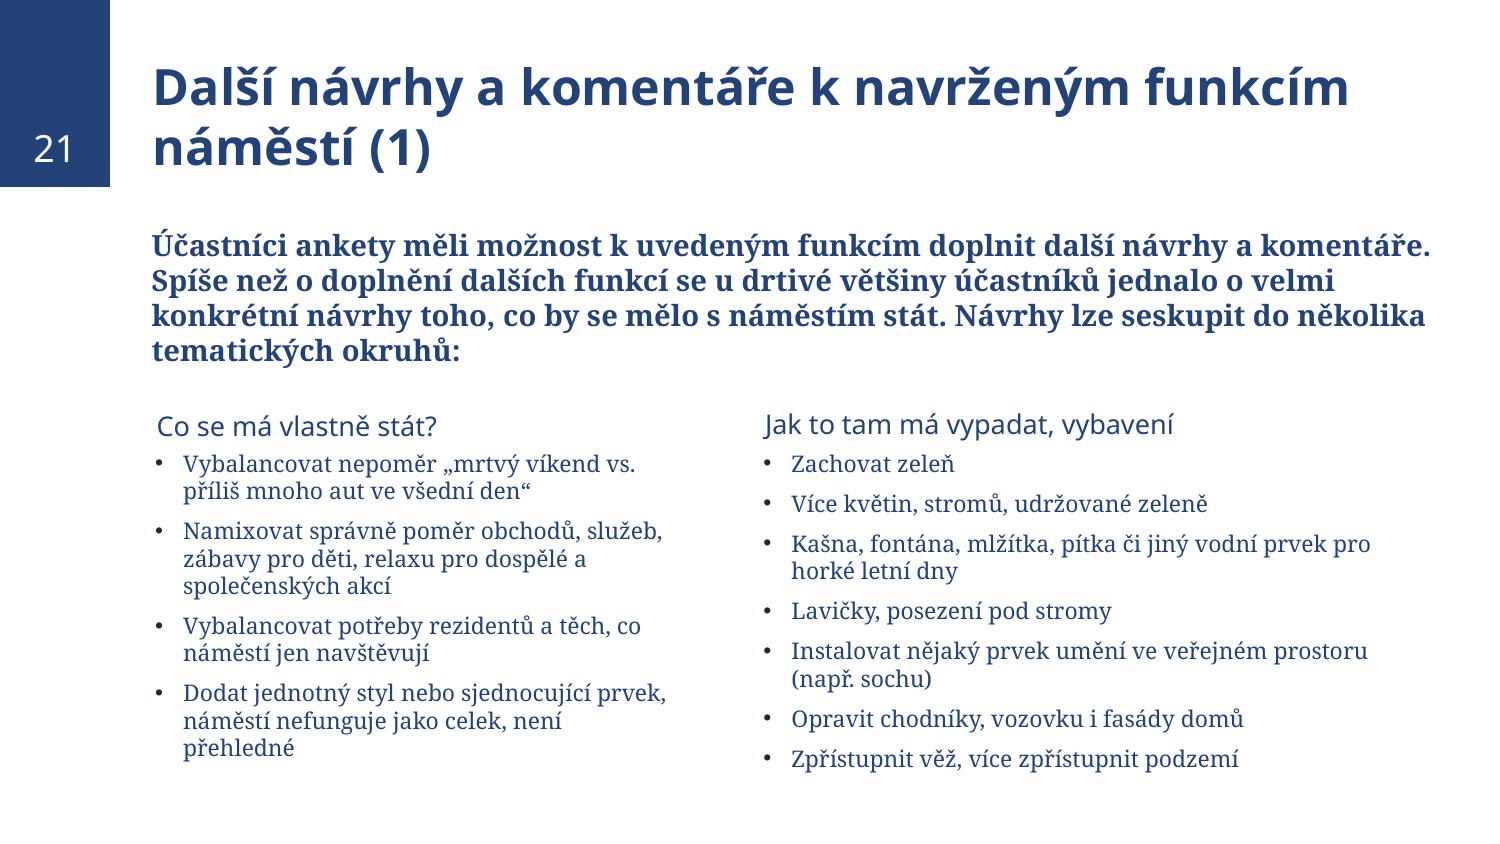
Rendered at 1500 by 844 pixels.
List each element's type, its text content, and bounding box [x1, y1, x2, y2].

text_box Zachovat zeleň Více květin, stromů, udržované zeleně Kašna, fontána, mlžítka, pítka či jiný vodní prvek pro horké letní dny Lavičky, posezení pod stromy Instalovat nějaký prvek umění ve veřejném prostoru (např. sochu) Opravit chodníky, vozovku i fasády domů Zpřístupnit věž, více zpřístupnit podzemí [749, 442, 1433, 779]
list Účastníci ankety měli možnost k uvedeným funkcím doplnit další návrhy a komentáře. Spíše než o doplnění dalších funkcí se u drtivé většiny účastníků jednalo o velmi konkrétní návrhy toho, co by se mělo s náměstím stát. Návrhy lze seskupit do několika tematických okruhů: [123, 216, 1465, 384]
title Další návrhy a komentáře k navrženým funkcím náměstí (1) [141, 0, 1465, 187]
text_box Co se má vlastně stát? [141, 401, 657, 450]
slide_number 21 [0, 0, 110, 187]
text_box Vybalancovat nepoměr „mrtvý víkend vs. příliš mnoho aut ve všední den“ Namixovat správně poměr obchodů, služeb, zábavy pro děti, relaxu pro dospělé a společenských akcí Vybalancovat potřeby rezidentů a těch, co náměstí jen navštěvují Dodat jednotný styl nebo sjednocující prvek, náměstí nefunguje jako celek, není přehledné [141, 442, 692, 769]
text_box Jak to tam má vypadat, vybavení [750, 399, 1300, 448]
